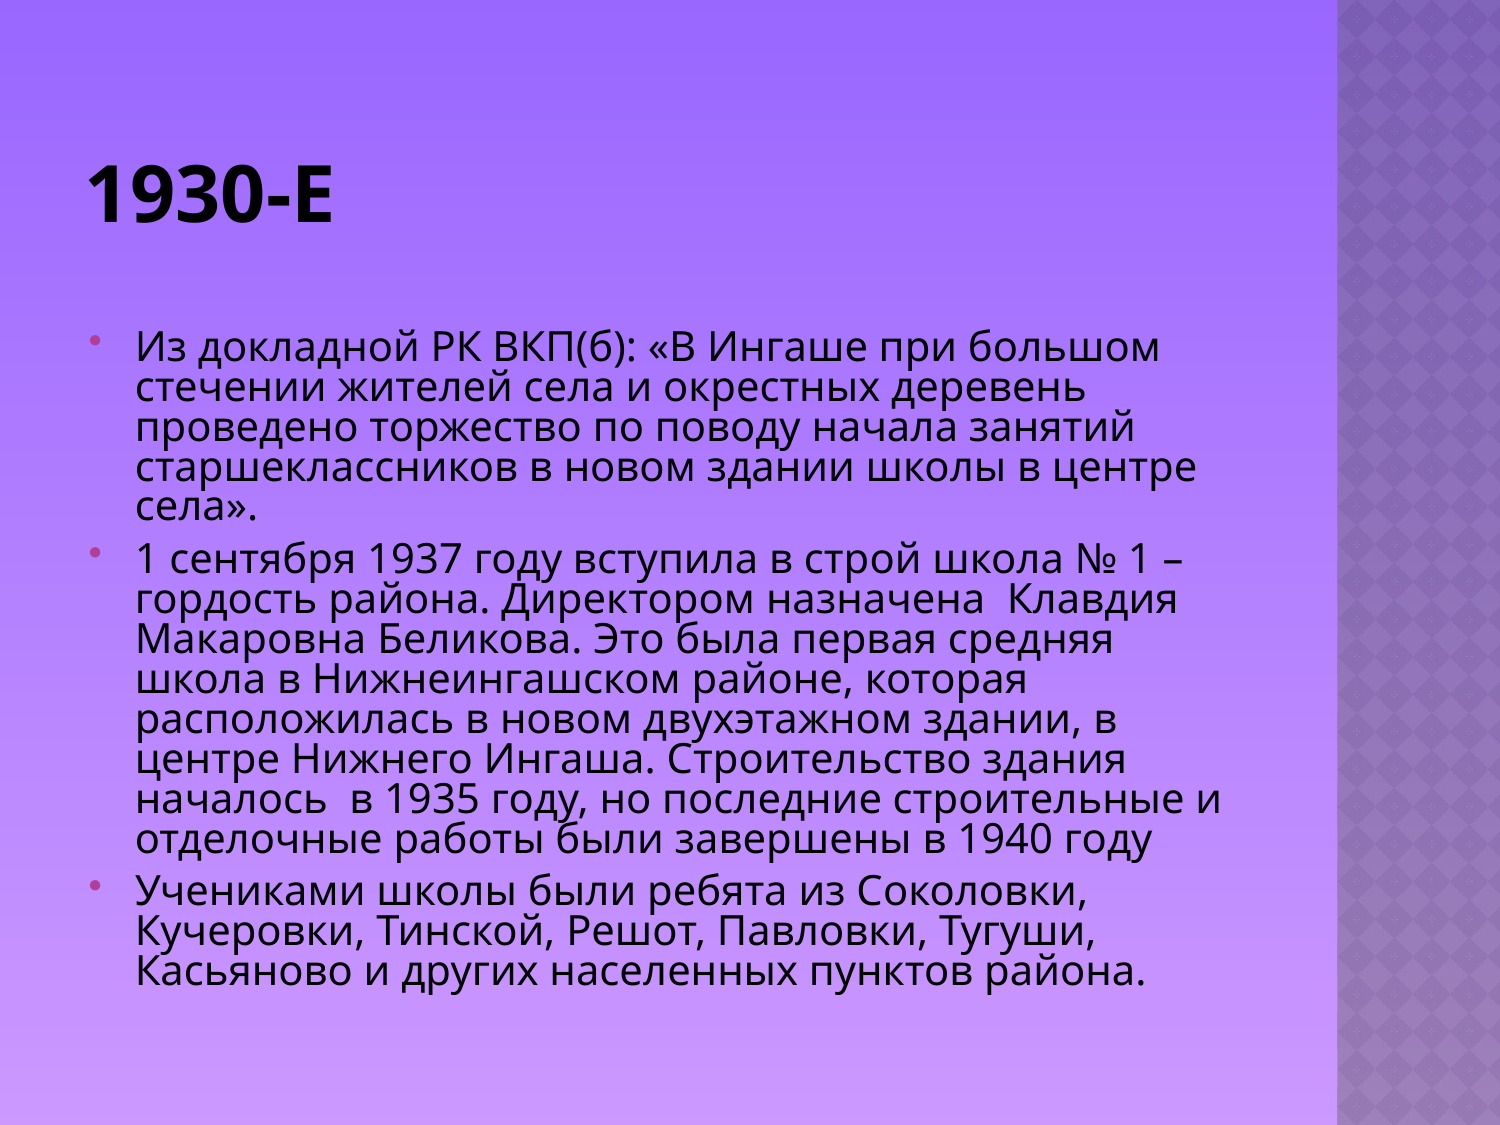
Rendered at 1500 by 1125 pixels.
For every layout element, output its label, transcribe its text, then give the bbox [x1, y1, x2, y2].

title 1930-е [77, 50, 1266, 238]
list Из докладной РК ВКП(б): «В Ингаше при большом стечении жителей села и окрестных деревень проведено торжество по поводу начала занятий старшеклассников в новом здании школы в центре села». 1 сентября 1937 году вступила в строй школа № 1 – гордость района. Директором назначена Клавдия Макаровна Беликова. Это была первая средняя школа в Нижнеингашском районе, которая расположилась в новом двухэтажном здании, в центре Нижнего Ингаша. Строительство здания началось в 1935 году, но последние строительные и отделочные работы были завершены в 1940 году Учениками школы были ребята из Соколовки, Кучеровки, Тинской, Решот, Павловки, Тугуши, Касьяново и других населенных пунктов района. [74, 263, 1263, 1060]
